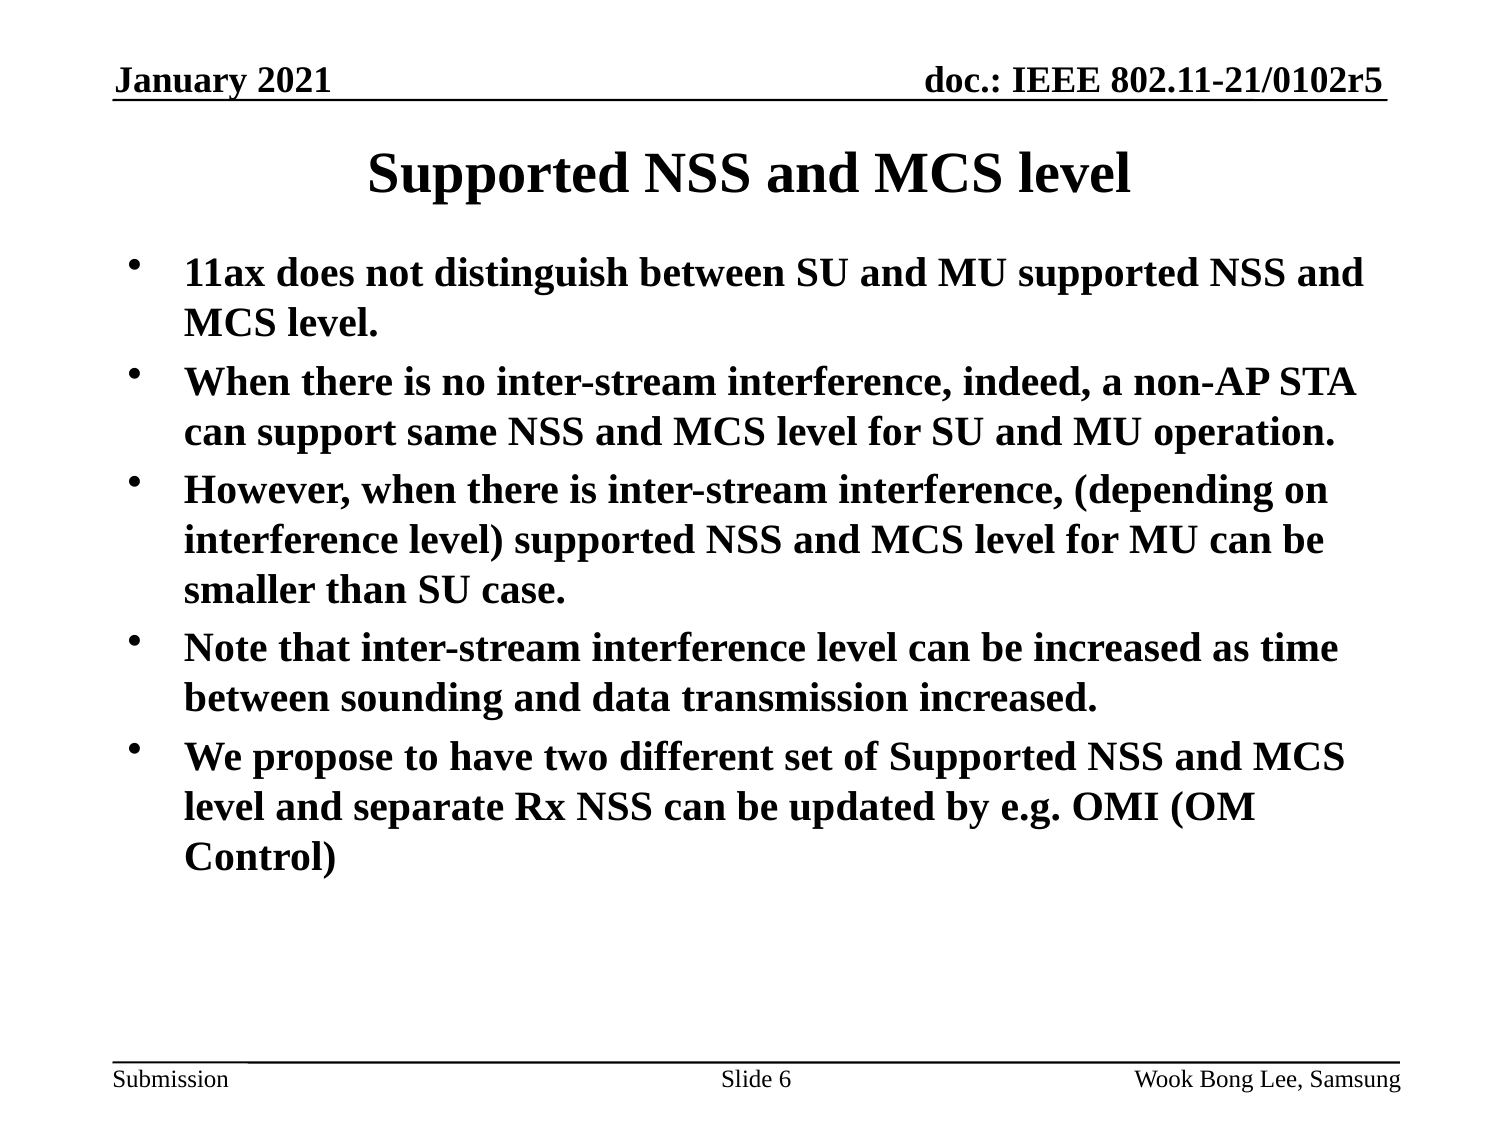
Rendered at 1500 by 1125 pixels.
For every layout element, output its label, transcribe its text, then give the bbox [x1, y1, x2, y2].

footer Wook Bong Lee, Samsung [1130, 1061, 1402, 1093]
slide_number Slide 6 [712, 1061, 800, 1093]
title Supported NSS and MCS level [112, 112, 1388, 226]
list 11ax does not distinguish between SU and MU supported NSS and MCS level. When there is no inter-stream interference, indeed, a non-AP STA can support same NSS and MCS level for SU and MU operation. However, when there is inter-stream interference, (depending on interference level) supported NSS and MCS level for MU can be smaller than SU case. Note that inter-stream interference level can be increased as time between sounding and data transmission increased. We propose to have two different set of Supported NSS and MCS level and separate Rx NSS can be updated by e.g. OMI (OM Control) [112, 237, 1388, 1001]
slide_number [114, 54, 335, 101]
